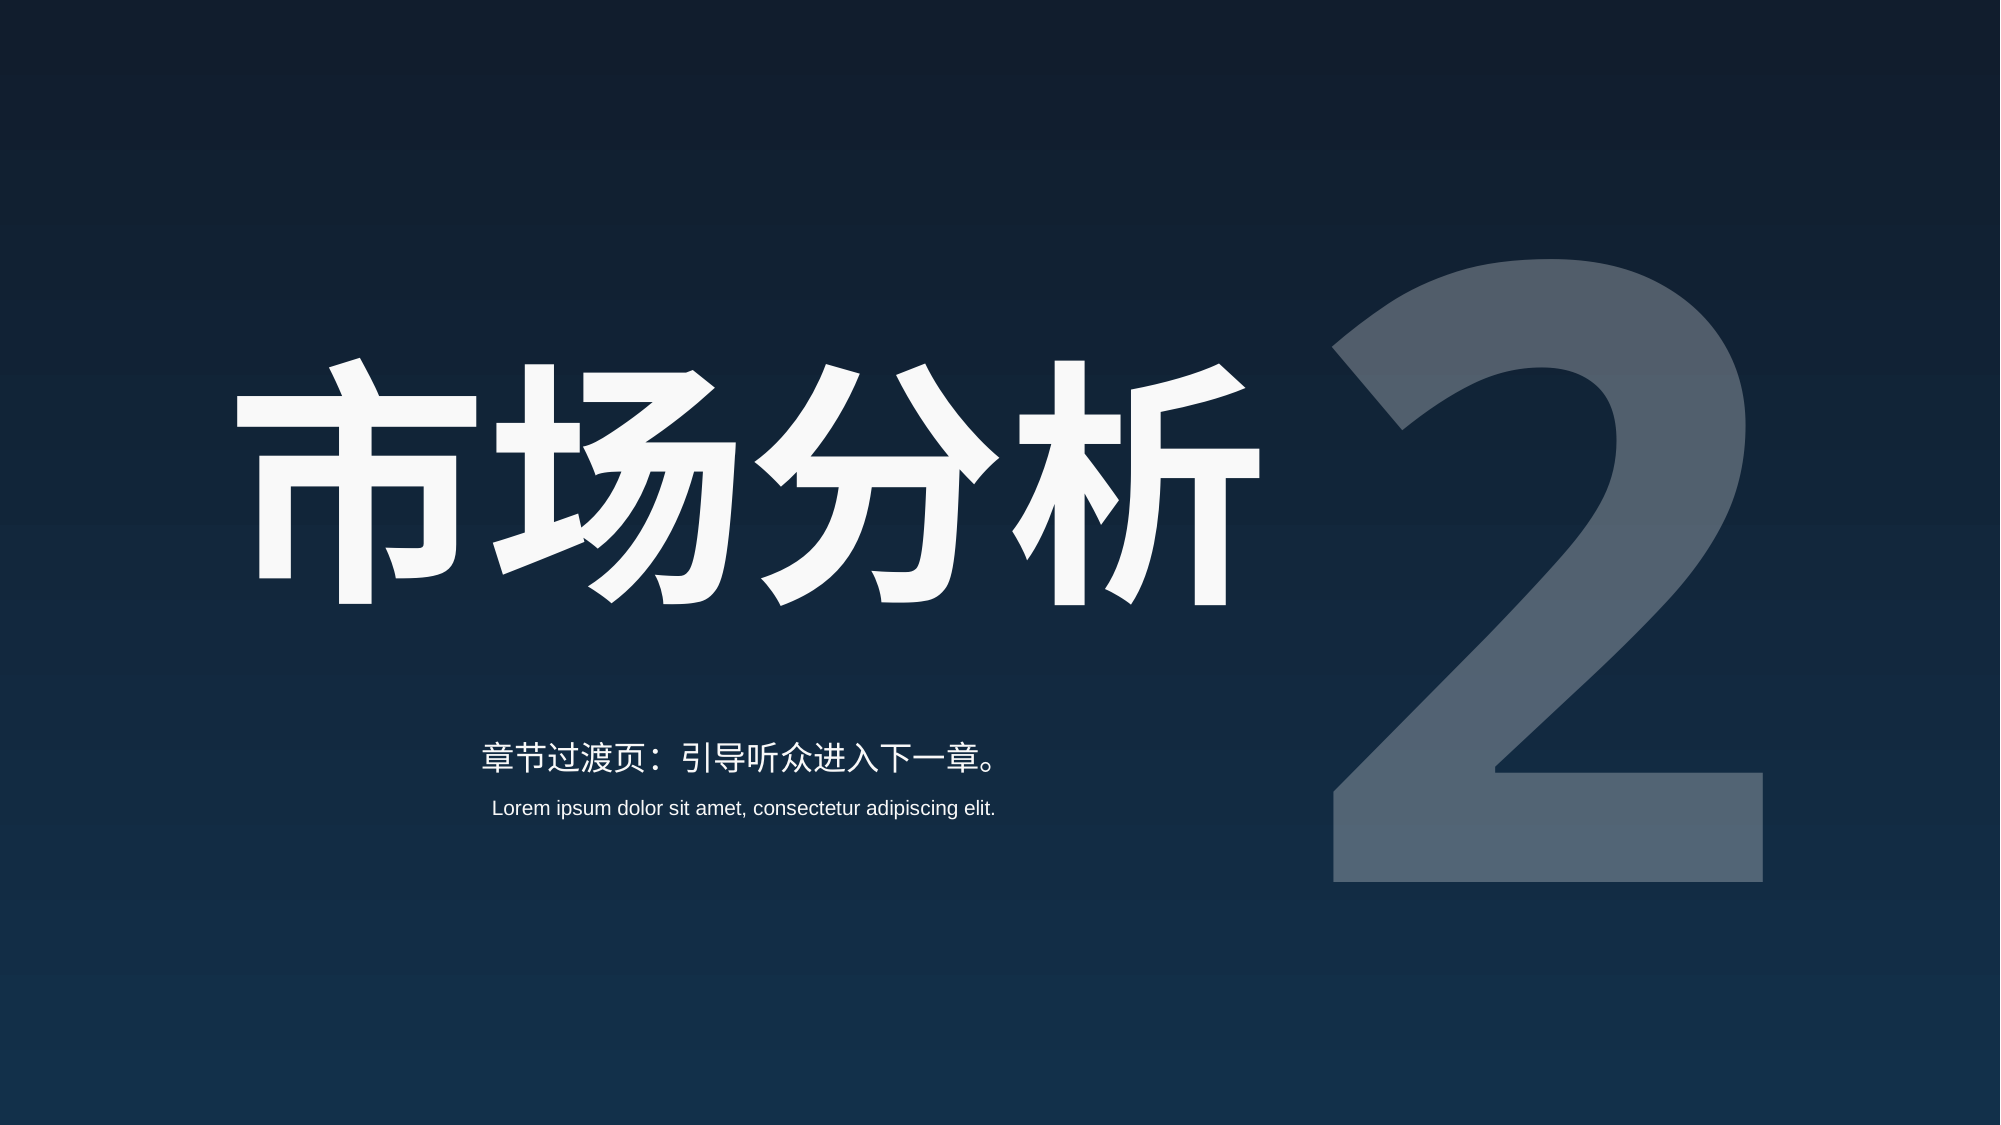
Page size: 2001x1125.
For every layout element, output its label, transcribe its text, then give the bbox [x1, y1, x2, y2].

text_box Lorem ipsum dolor sit amet, consectetur adipiscing elit. [466, 786, 965, 829]
text_box 章节过渡页：引导听众进入下一章。 [410, 730, 965, 807]
text_box 2 [965, 148, 1807, 928]
title 市场分析 [184, 314, 965, 670]
